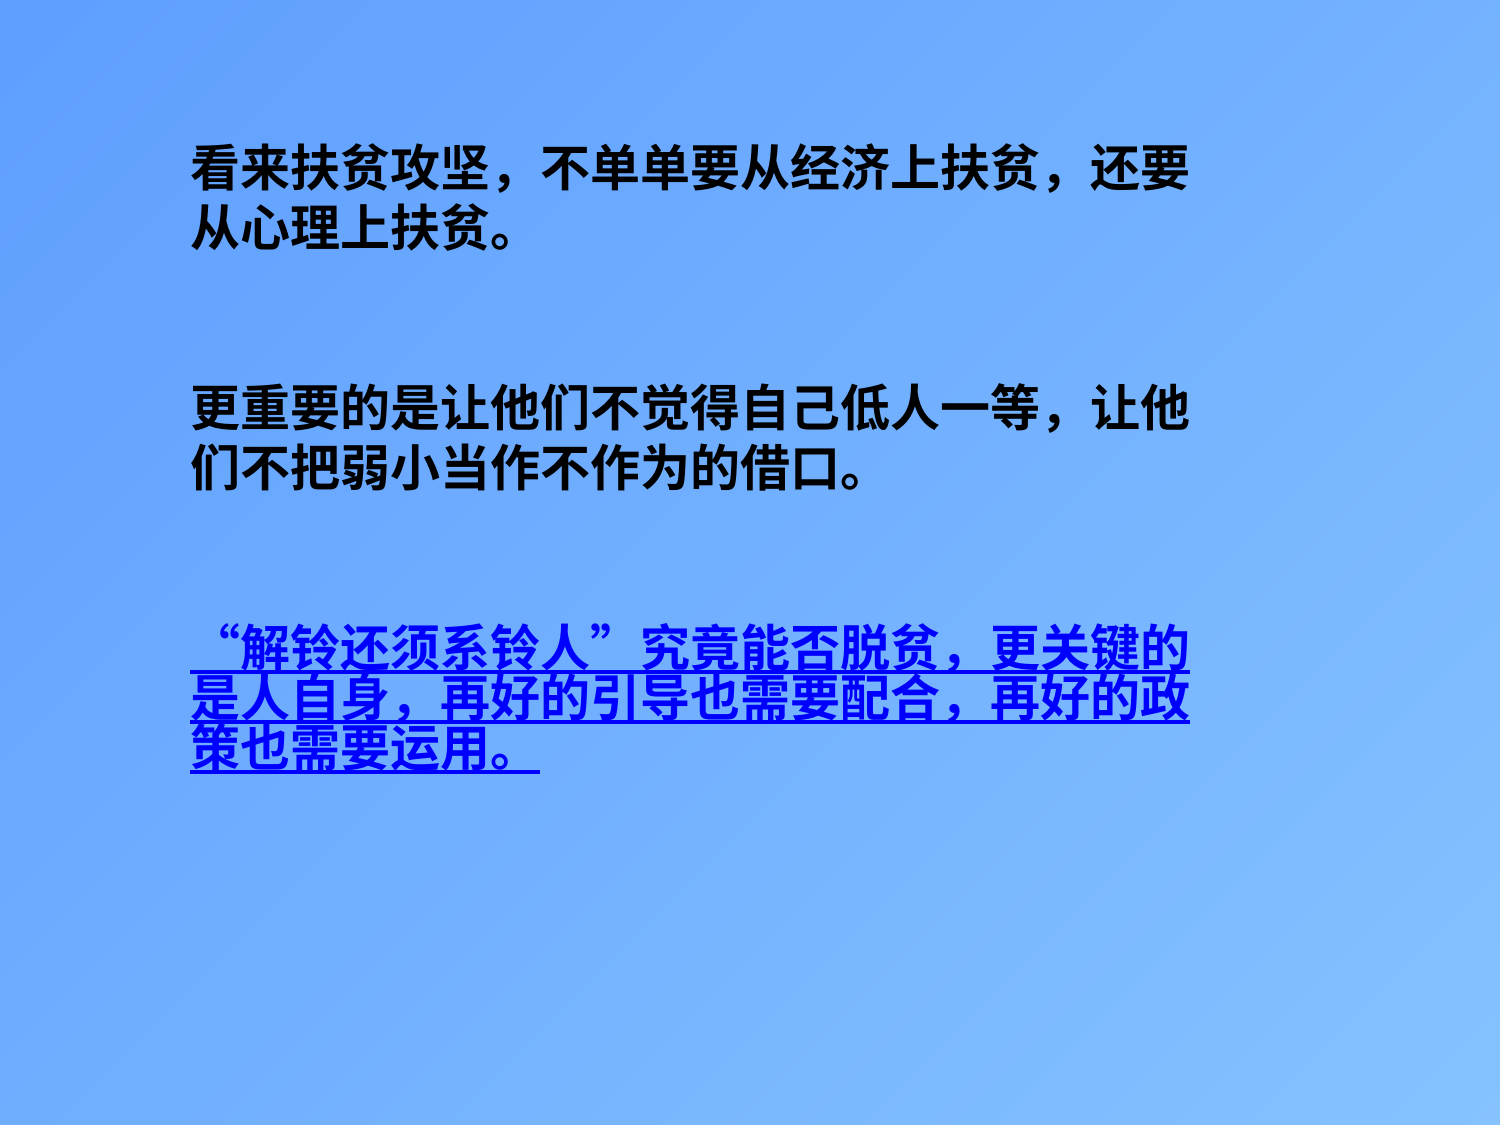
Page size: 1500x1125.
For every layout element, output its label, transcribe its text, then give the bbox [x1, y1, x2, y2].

text_box 看来扶贫攻坚，不单单要从经济上扶贫，还要从心理上扶贫。 更重要的是让他们不觉得自己低人一等，让他们不把弱小当作不作为的借口。 “解铃还须系铃人”究竟能否脱贫，更关键的是人自身，再好的引导也需要配合，再好的政策也需要运用。 [175, 128, 1219, 697]
